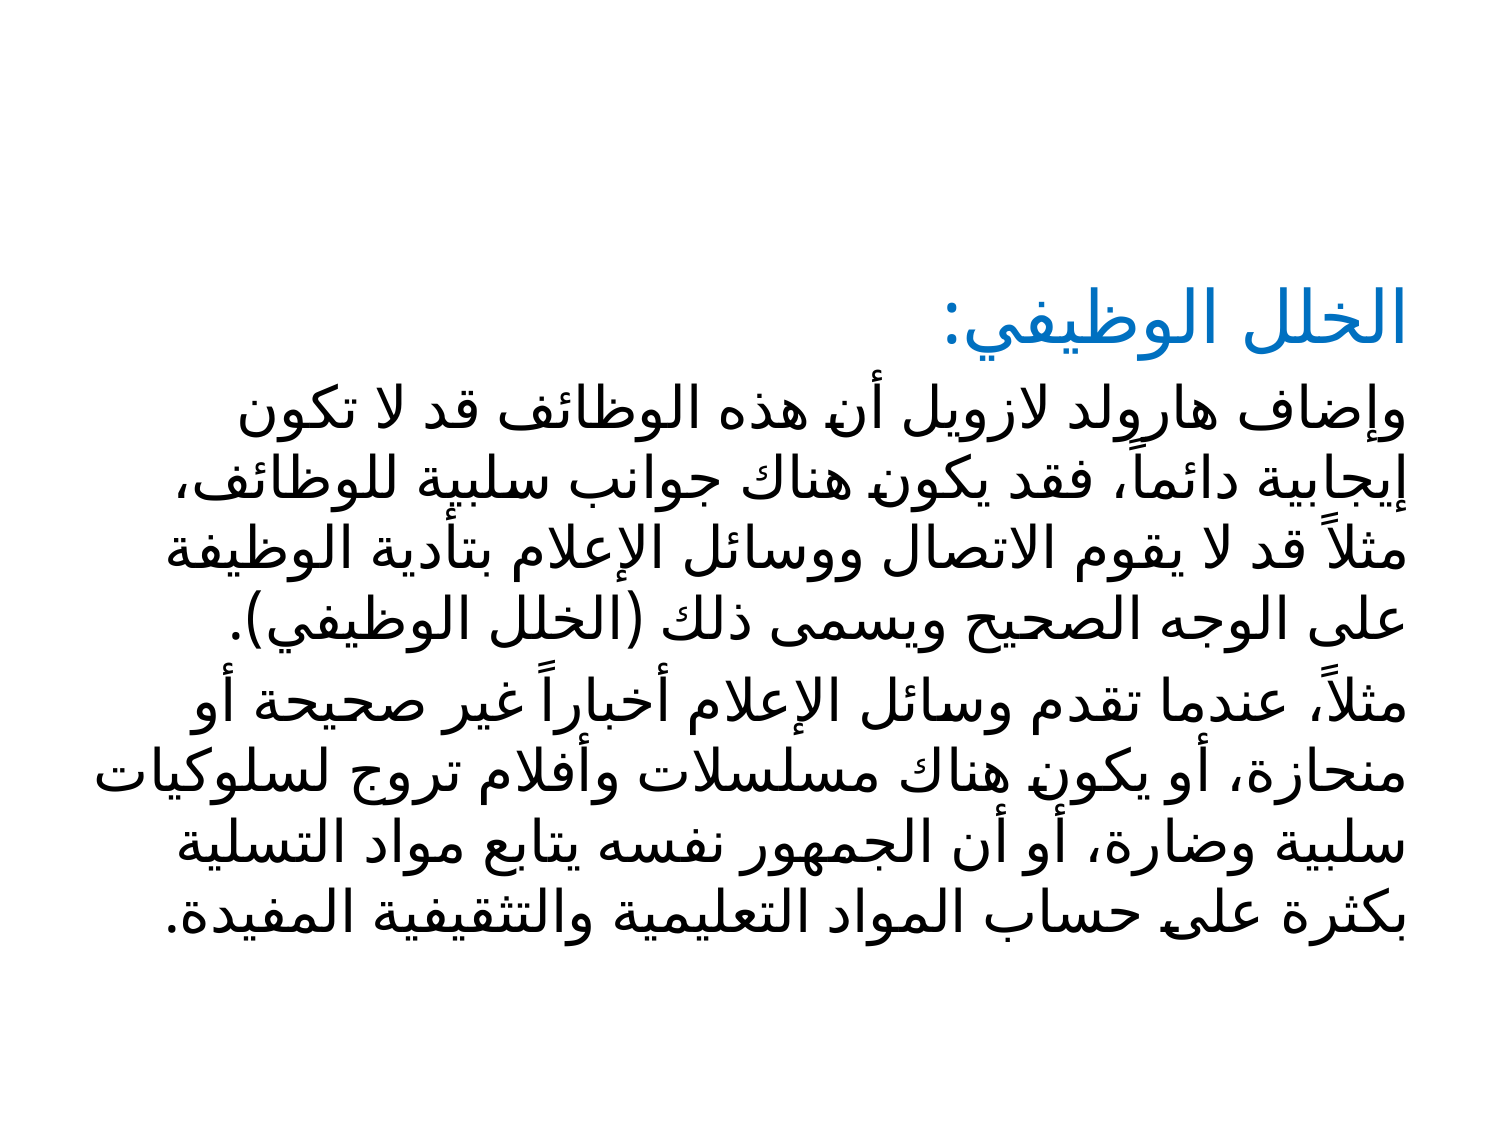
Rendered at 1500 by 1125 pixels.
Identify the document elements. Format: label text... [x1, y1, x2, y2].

list الخلل الوظيفي: وإضاف هارولد لازويل أن هذه الوظائف قد لا تكون إيجابية دائماً، فقد يكون هناك جوانب سلبية للوظائف، مثلاً قد لا يقوم الاتصال ووسائل الإعلام بتأدية الوظيفة على الوجه الصحيح ويسمى ذلك (الخلل الوظيفي). مثلاً، عندما تقدم وسائل الإعلام أخباراً غير صحيحة أو منحازة، أو يكون هناك مسلسلات وأفلام تروج لسلوكيات سلبية وضارة، أو أن الجمهور نفسه يتابع مواد التسلية بكثرة على حساب المواد التعليمية والتثقيفية المفيدة. [75, 262, 1425, 1005]
